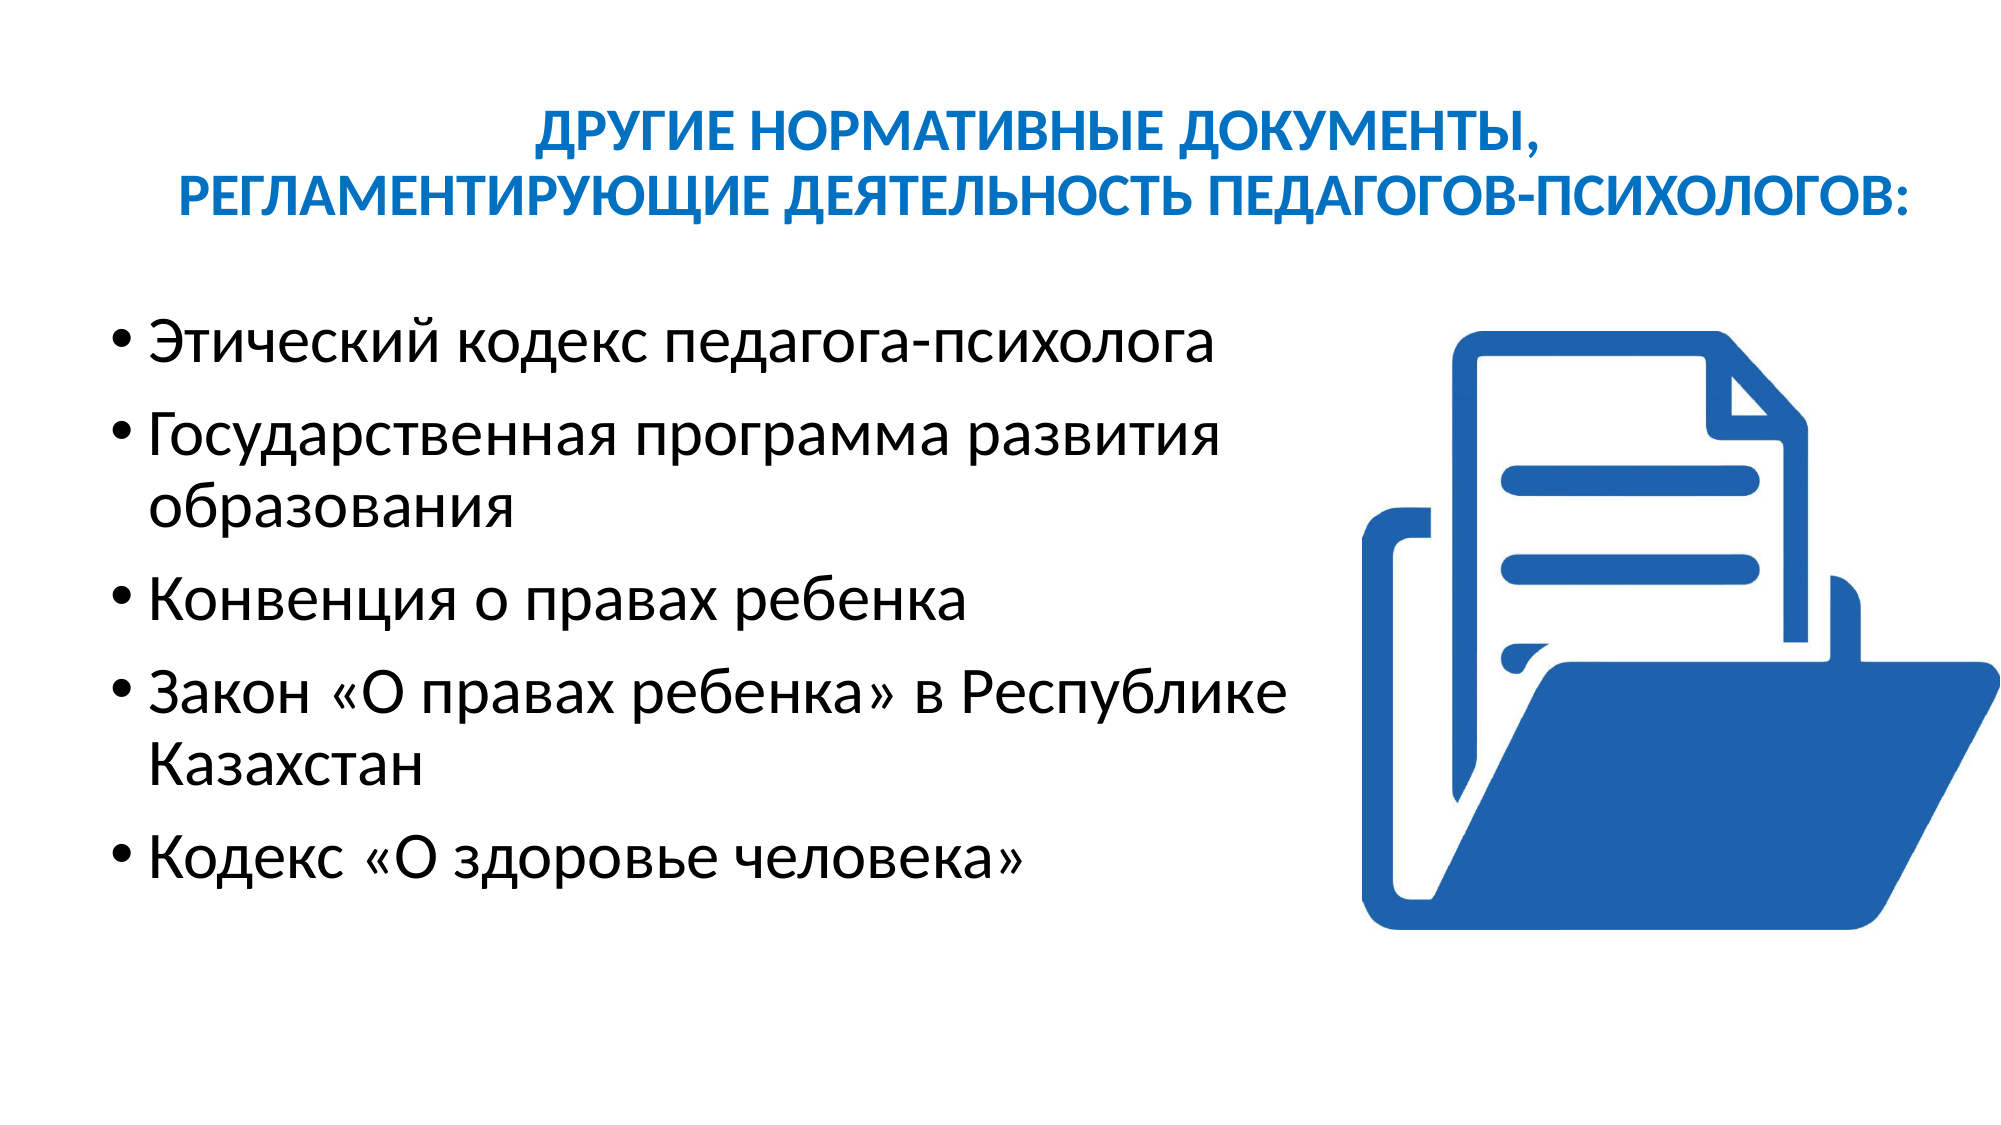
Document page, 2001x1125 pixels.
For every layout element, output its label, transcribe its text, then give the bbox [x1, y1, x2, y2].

title ДРУГИЕ НОРМАТИВНЫЕ ДОКУМЕНТЫ, РЕГЛАМЕНТИРУЮЩИЕ ДЕЯТЕЛЬНОСТЬ ПЕДАГОГОВ-ПСИХОЛОГОВ: [122, 54, 1968, 273]
list Этический кодекс педагога-психолога Государственная программа развития образования Конвенция о правах ребенка Закон «О правах ребенка» в Республике Казахстан Кодекс «О здоровье человека» [95, 297, 1319, 1102]
picture [1362, 330, 2000, 930]
